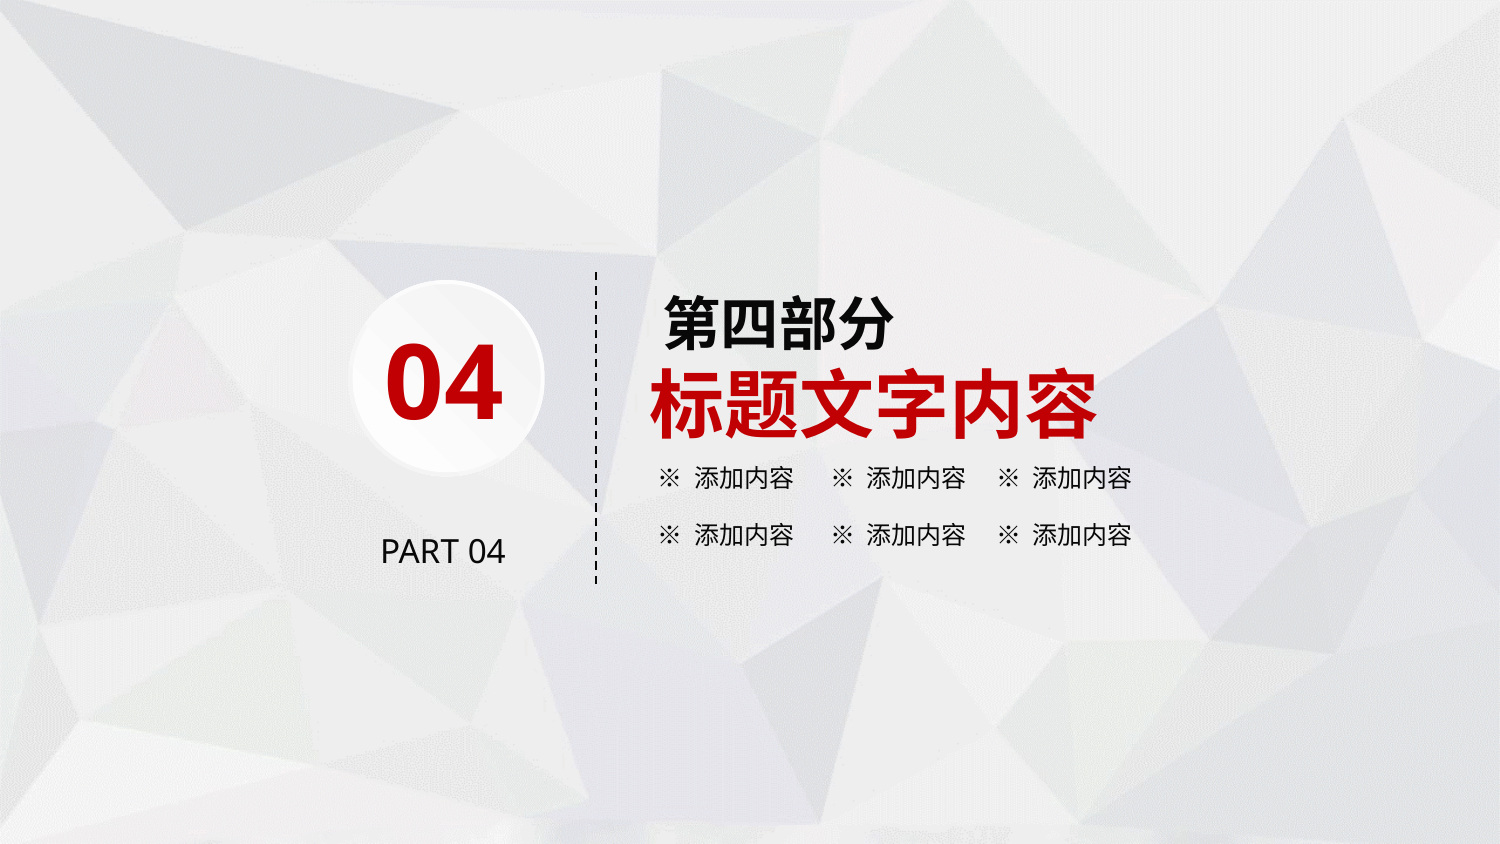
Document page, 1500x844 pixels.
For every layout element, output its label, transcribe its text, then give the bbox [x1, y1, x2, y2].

text_box ※ 添加内容 [820, 514, 982, 555]
text_box ※ 添加内容 [986, 457, 1155, 498]
text_box ※ 添加内容 [647, 457, 817, 498]
picture [0, 0, 1500, 844]
text_box ※ 添加内容 [820, 457, 982, 498]
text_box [348, 279, 545, 477]
text_box 第四部分 标题文字内容 [634, 280, 1114, 455]
text_box PART 04 [380, 529, 529, 570]
text_box ※ 添加内容 [647, 514, 810, 555]
text_box ※ 添加内容 [986, 514, 1148, 555]
